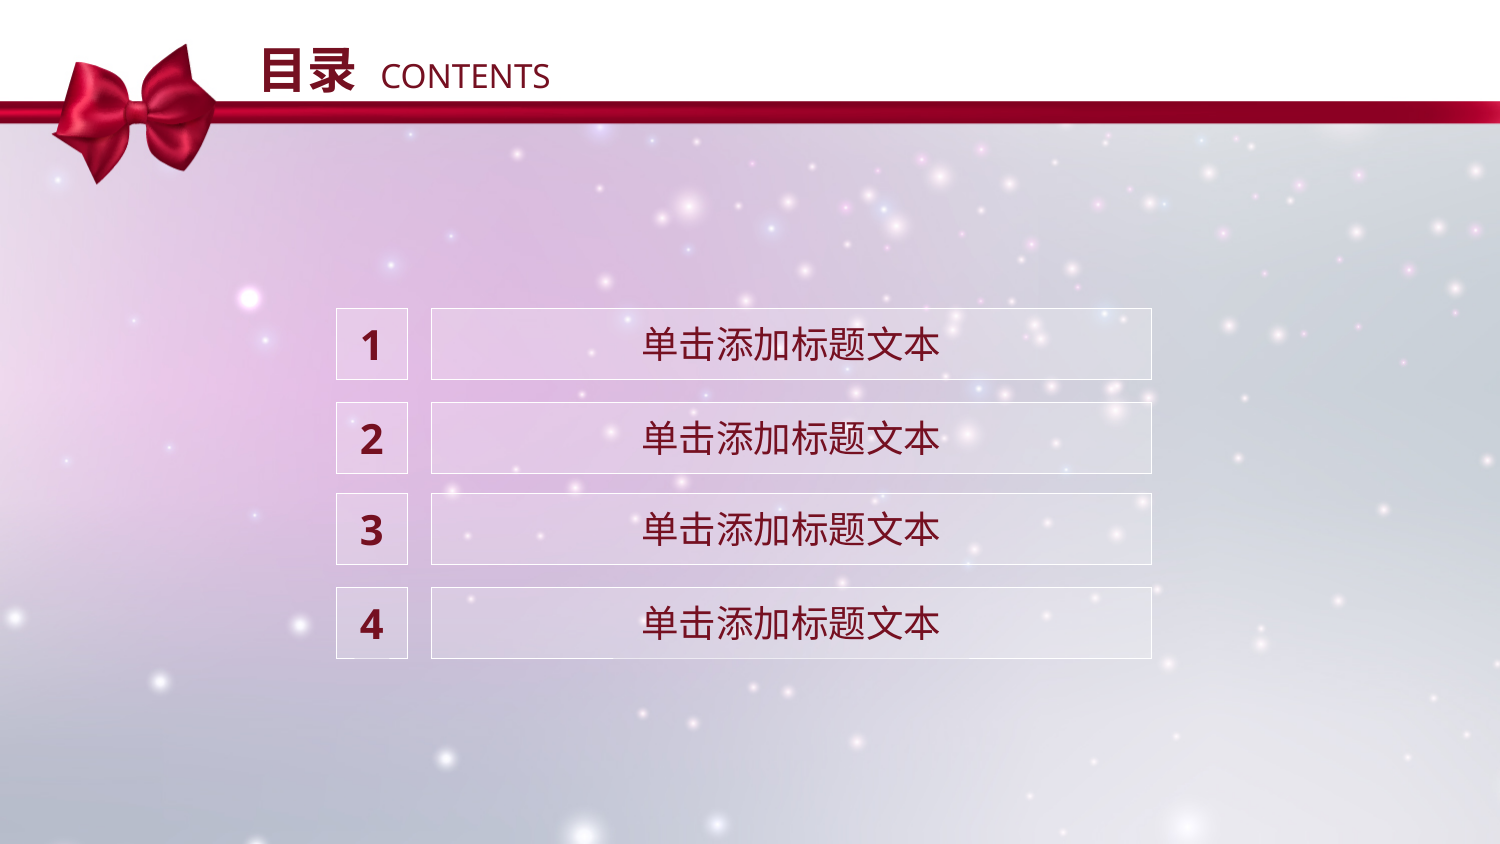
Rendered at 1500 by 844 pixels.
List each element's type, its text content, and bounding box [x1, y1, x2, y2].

text_box 目录 CONTENTS [242, 31, 566, 107]
text_box 单击添加标题文本 [430, 402, 1152, 473]
text_box 3 [336, 493, 408, 565]
text_box 1 [336, 308, 408, 380]
text_box 2 [336, 402, 408, 473]
text_box 单击添加标题文本 [430, 308, 1152, 380]
text_box 单击添加标题文本 [430, 493, 1152, 565]
text_box 4 [336, 587, 408, 658]
picture [0, 0, 1500, 844]
text_box 单击添加标题文本 [430, 587, 1152, 658]
